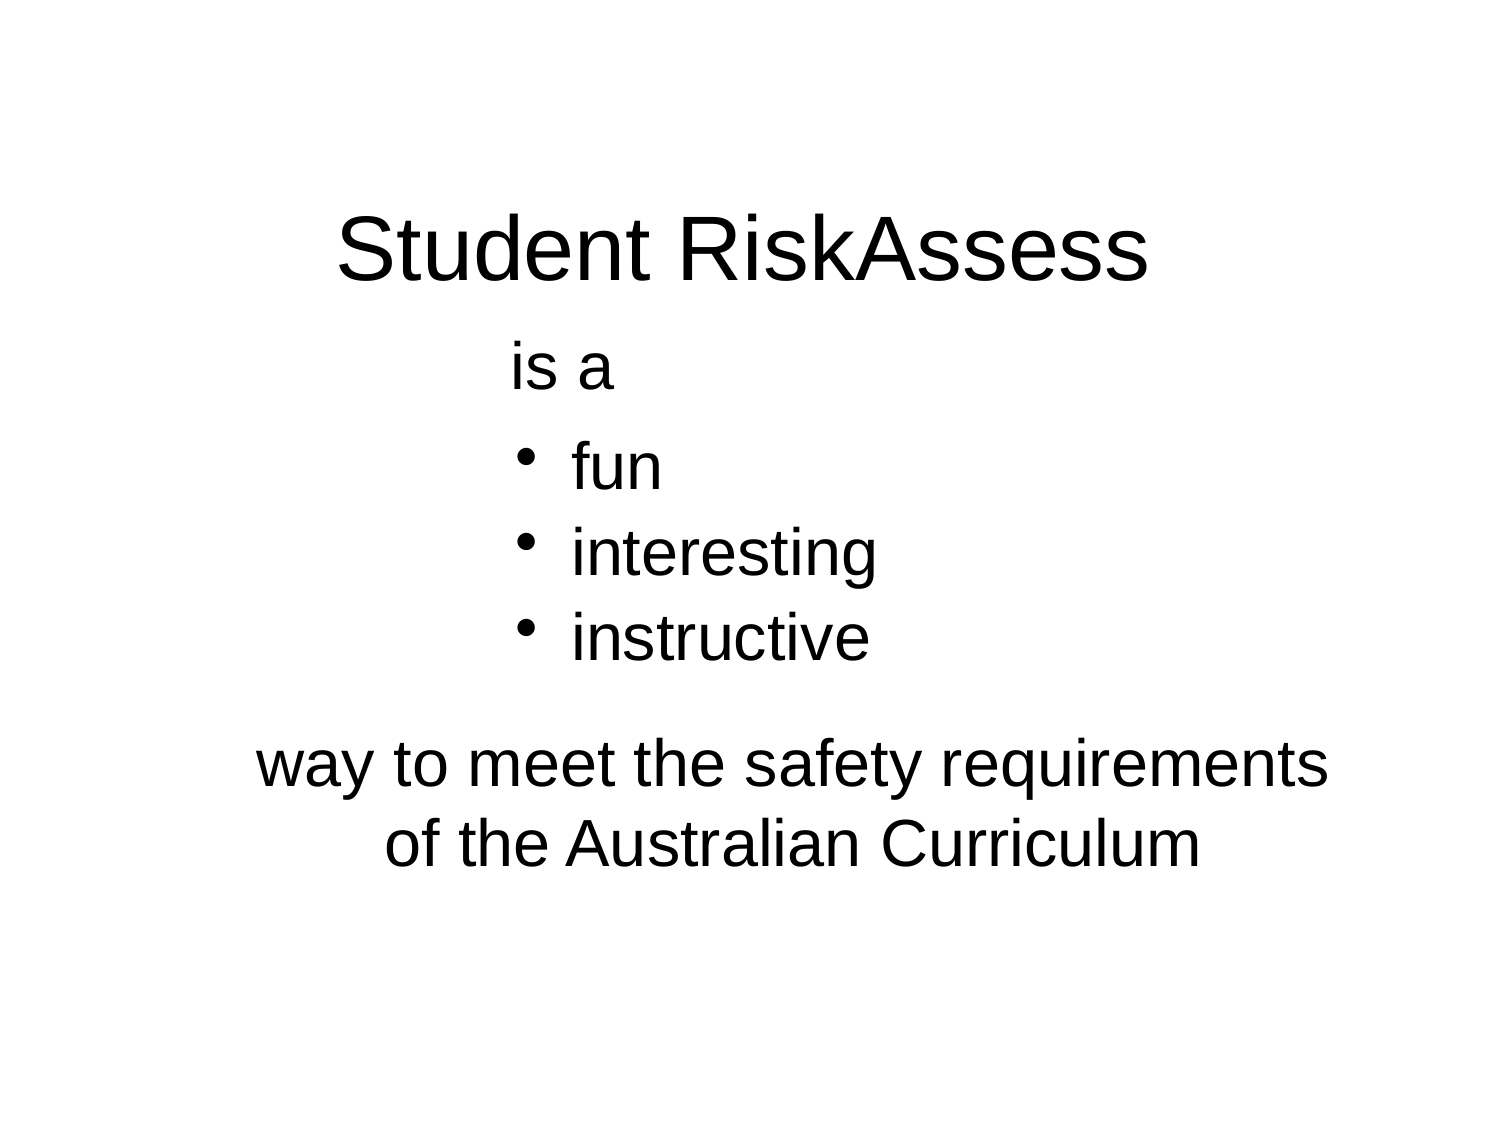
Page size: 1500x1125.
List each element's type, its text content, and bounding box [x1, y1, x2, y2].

title Student RiskAssess [12, 137, 1475, 350]
text_box is a [462, 312, 663, 413]
text_box way to meet the safety requirements of the Australian Curriculum [187, 724, 1400, 875]
list fun interesting instructive [500, 425, 950, 724]
